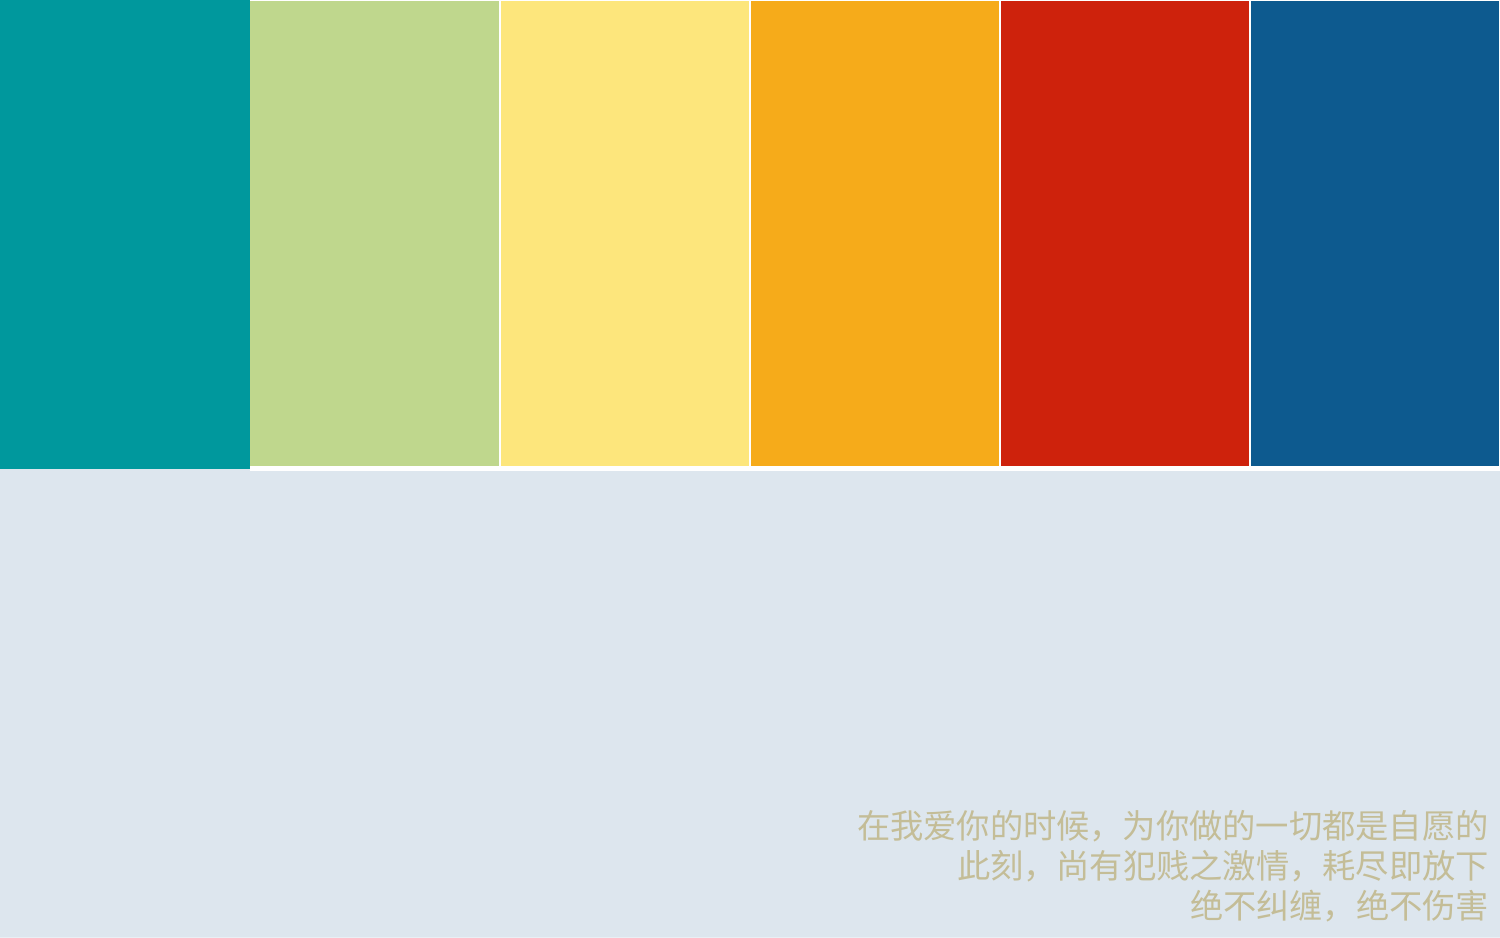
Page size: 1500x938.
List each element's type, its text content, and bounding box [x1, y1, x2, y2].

table_header [1251, 1, 1499, 466]
text_box 在我爱你的时候，为你做的一切都是自愿的 此刻，尚有犯贱之激情，耗尽即放下 绝不纠缠，绝不伤害 [584, 758, 1500, 938]
table_header [751, 1, 999, 466]
table_header [501, 1, 749, 466]
table_header [1001, 1, 1249, 466]
table_header [250, 1, 499, 466]
table_header [0, 0, 250, 469]
